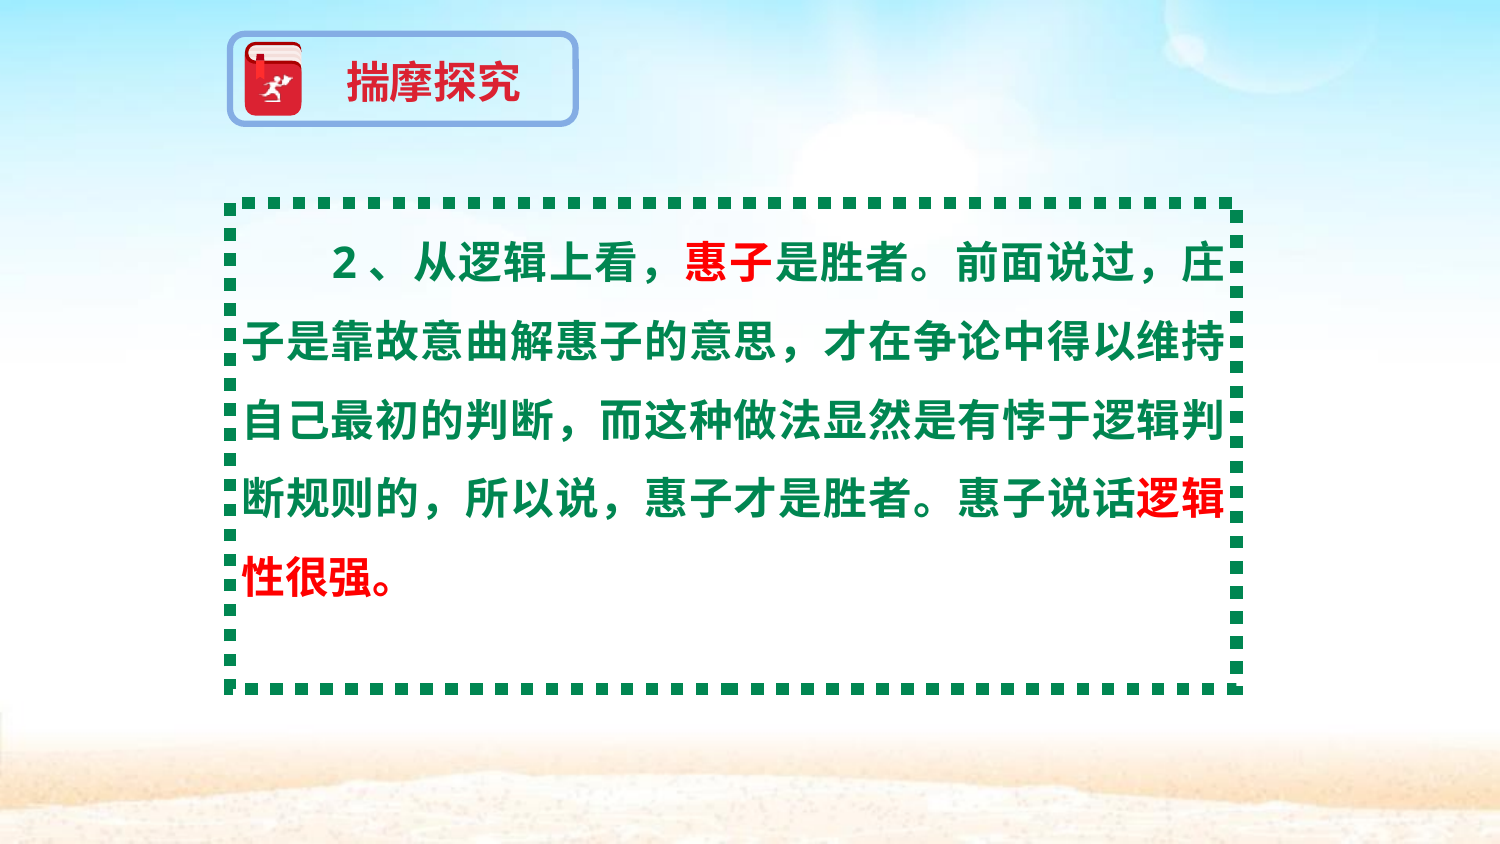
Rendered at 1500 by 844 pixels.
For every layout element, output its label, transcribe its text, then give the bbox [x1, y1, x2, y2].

picture [0, 0, 1500, 844]
list 2、从逻辑上看，惠子是胜者。前面说过，庄子是靠故意曲解惠子的意思，才在争论中得以维持自己最初的判断，而这种做法显然是有悖于逻辑判断规则的，所以说，惠子才是胜者。惠子说话逻辑性很强。 [230, 203, 1237, 689]
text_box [229, 33, 576, 124]
